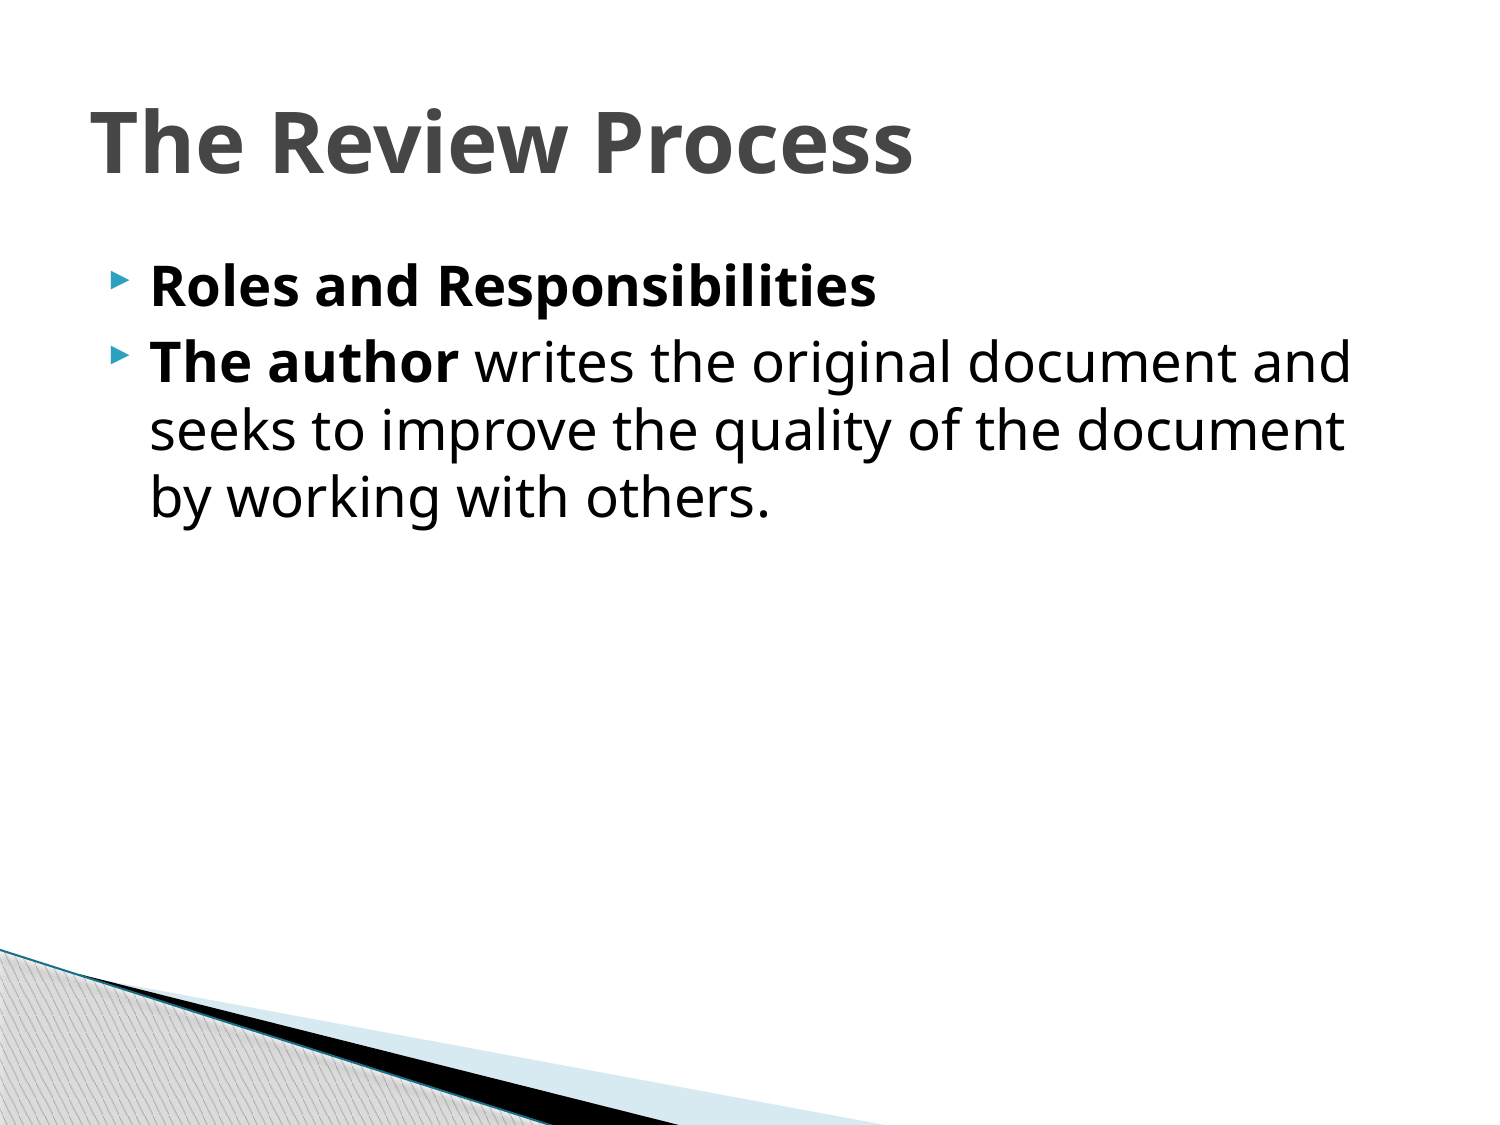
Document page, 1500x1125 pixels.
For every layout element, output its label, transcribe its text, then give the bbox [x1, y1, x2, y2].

title The Review Process [75, 45, 1425, 233]
list Roles and Responsibilities The author writes the original document and seeks to improve the quality of the document by working with others. [75, 243, 1388, 1012]
